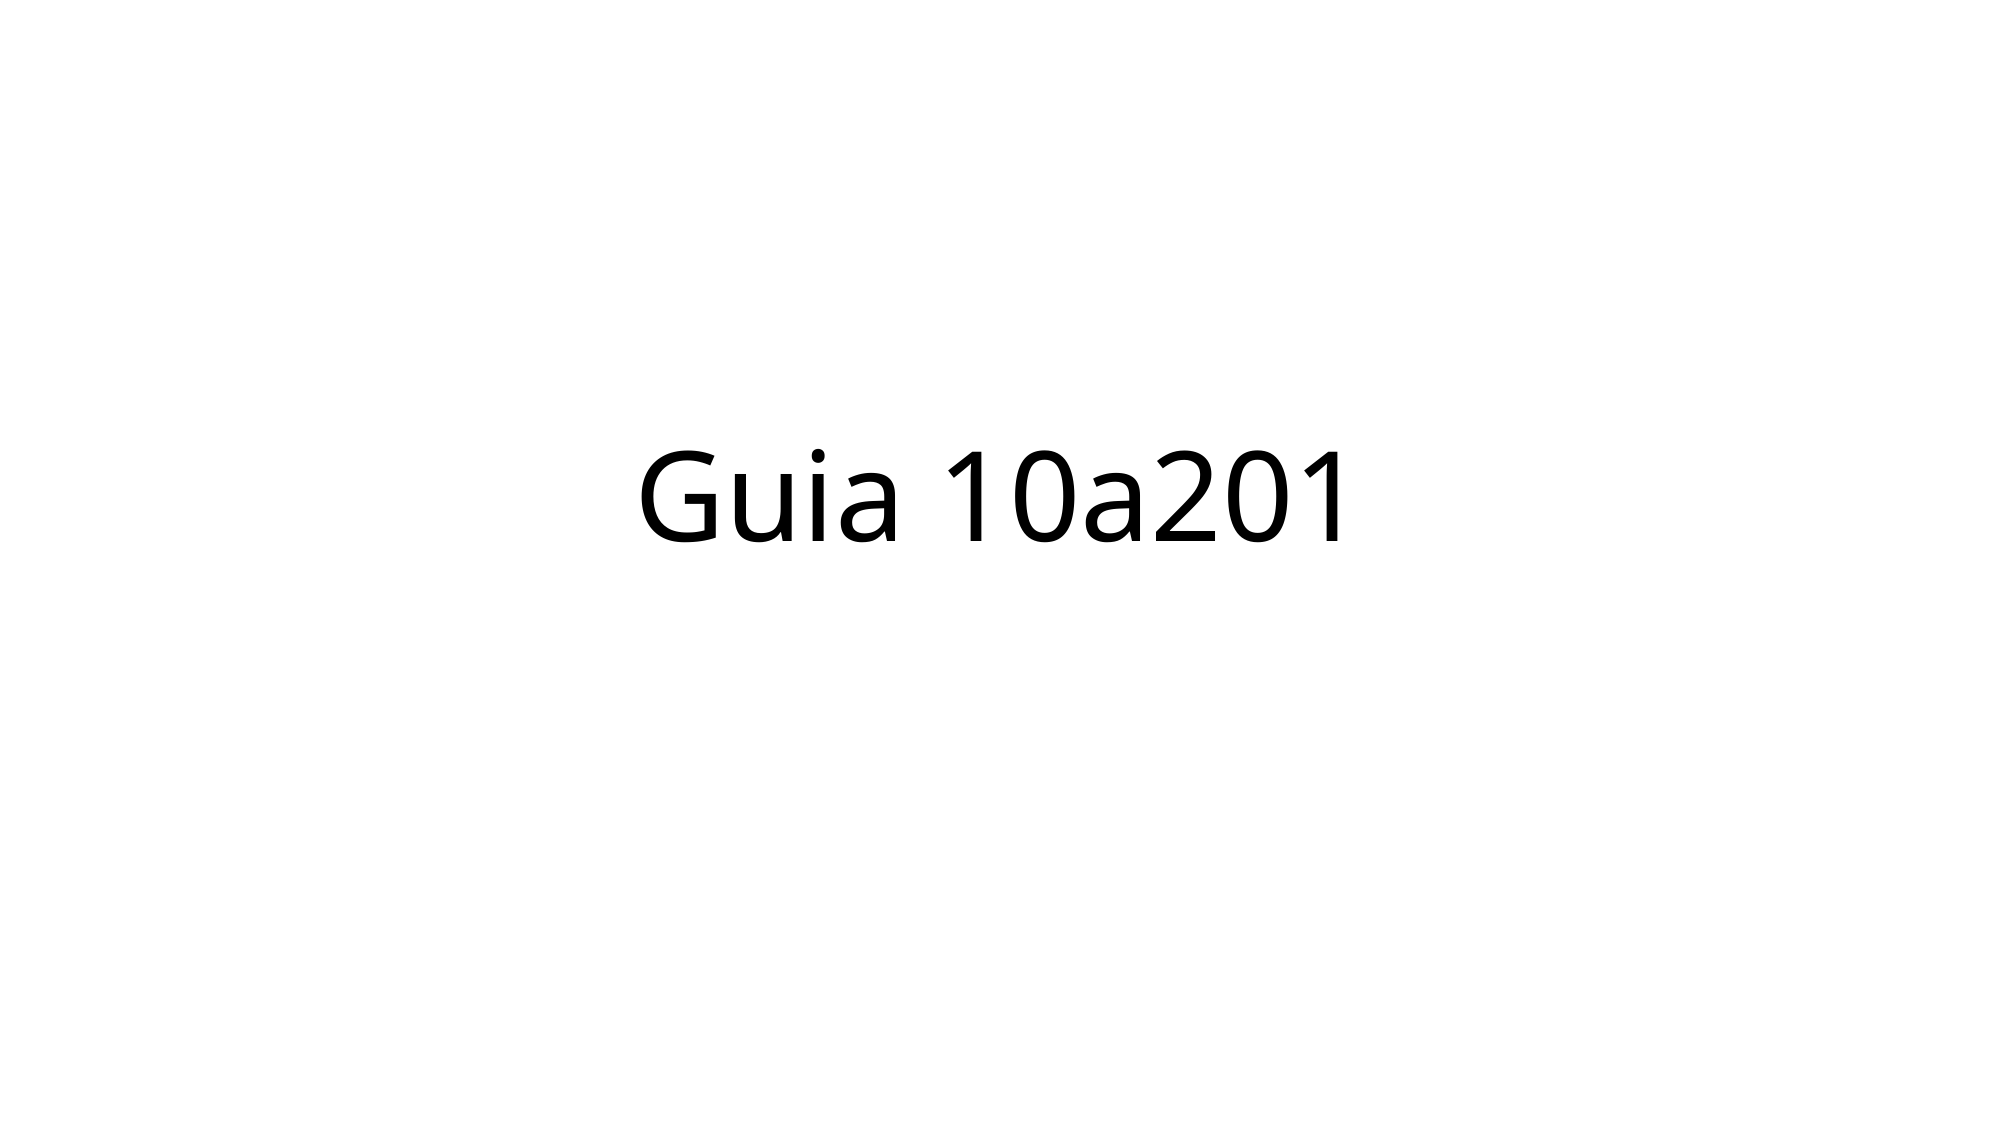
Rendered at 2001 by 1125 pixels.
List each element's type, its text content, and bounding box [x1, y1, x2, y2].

title Guia 10a201 [249, 184, 1750, 576]
